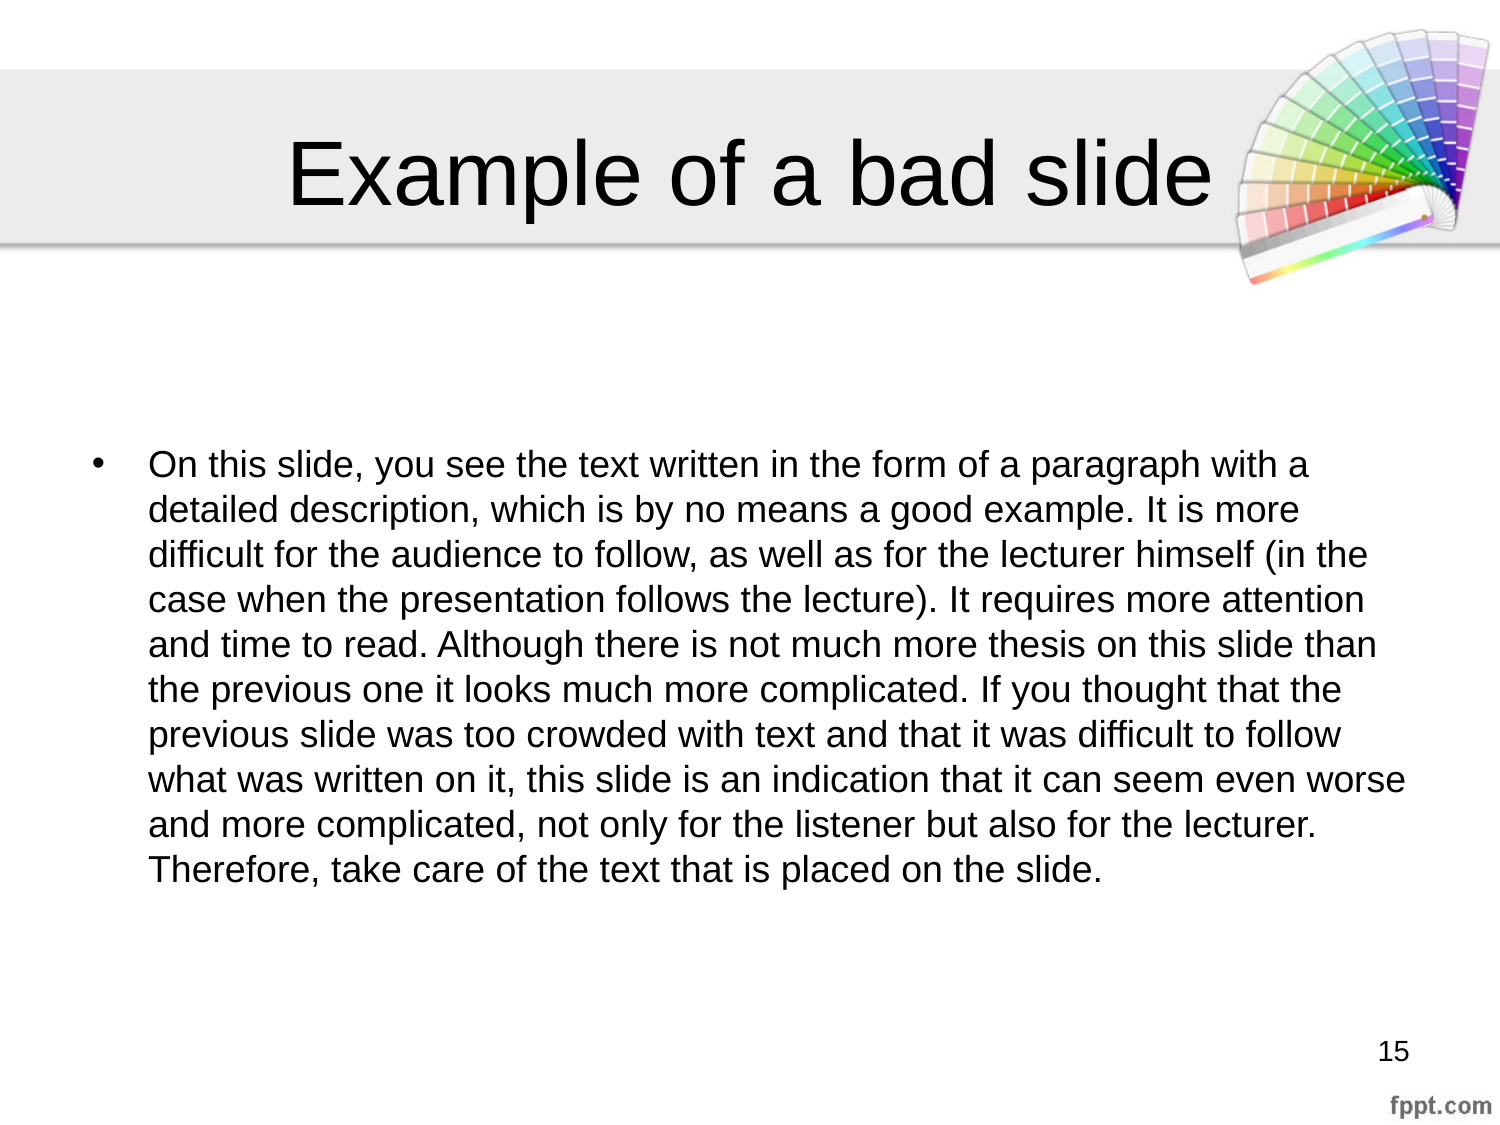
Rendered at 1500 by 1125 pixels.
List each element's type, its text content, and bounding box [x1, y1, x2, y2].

title Example of a bad slide [187, 87, 1315, 250]
slide_number ‹#› [1074, 1024, 1425, 1103]
list On this slide, you see the text written in the form of a paragraph with a detailed description, which is by no means a good example. It is more difficult for the audience to follow, as well as for the lecturer himself (in the case when the presentation follows the lecture). It requires more attention and time to read. Although there is not much more thesis on this slide than the previous one it looks much more complicated. If you thought that the previous slide was too crowded with text and that it was difficult to follow what was written on it, this slide is an indication that it can seem even worse and more complicated, not only for the listener but also for the lecturer. Therefore, take care of the text that is placed on the slide. [76, 432, 1427, 941]
picture [0, 0, 1500, 1125]
